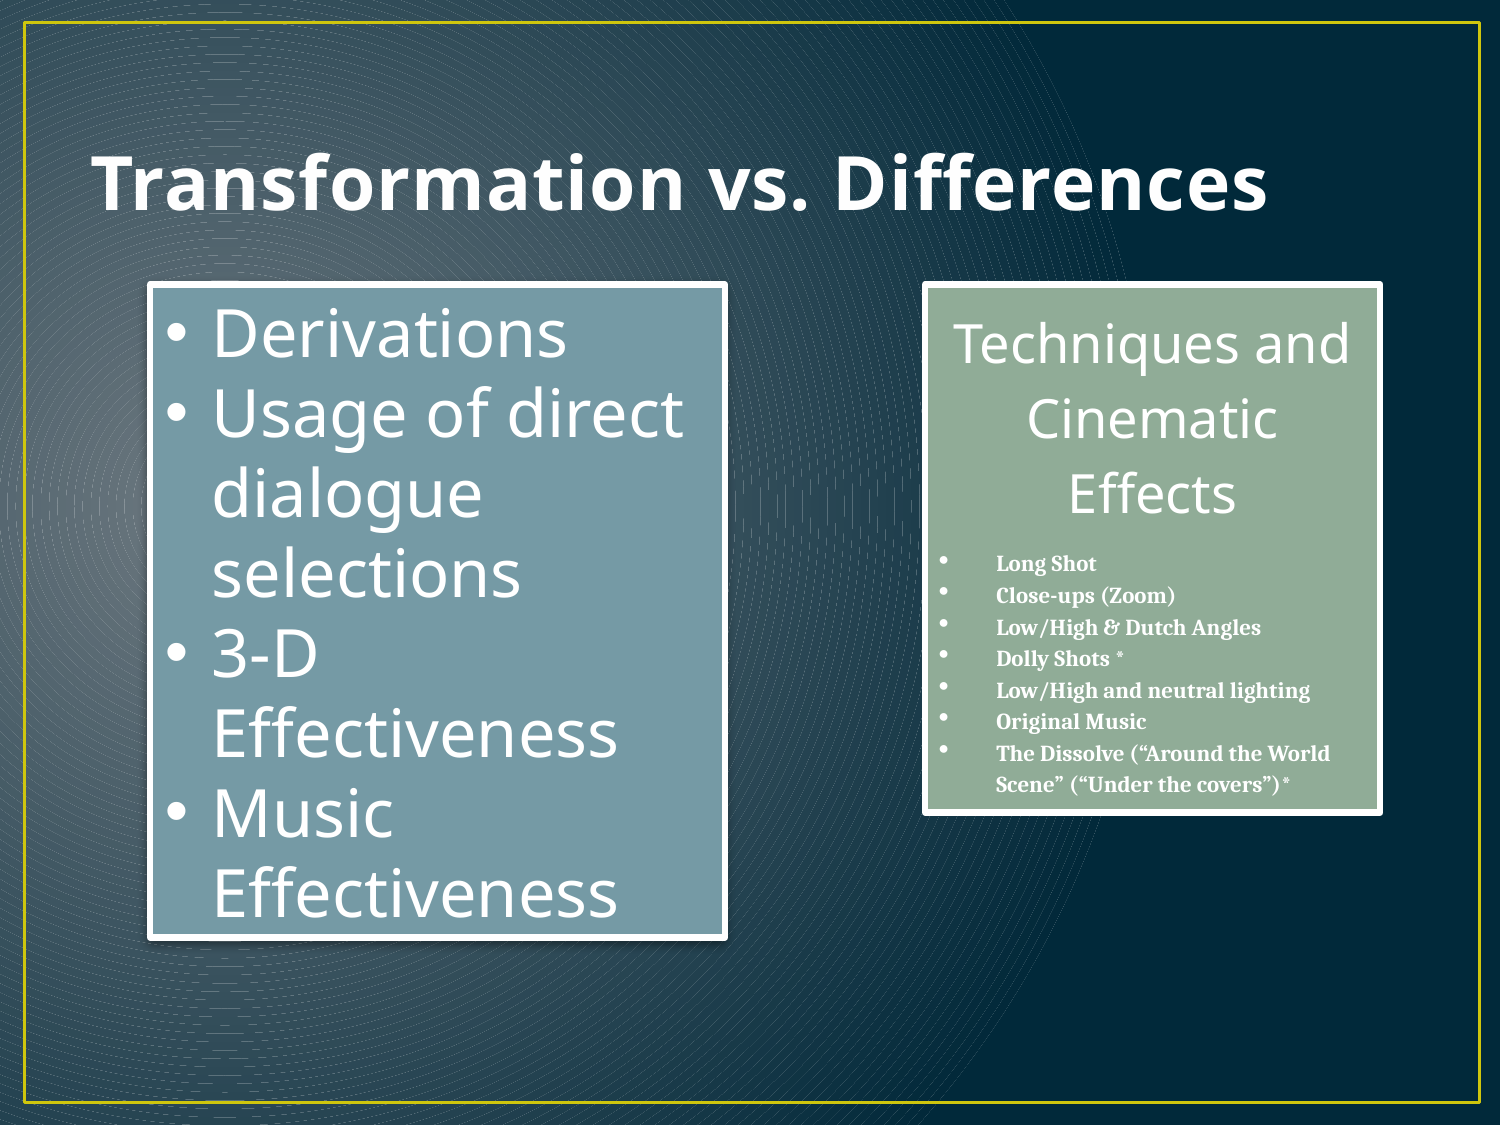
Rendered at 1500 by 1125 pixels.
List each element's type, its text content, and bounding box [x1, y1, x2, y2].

text_box Derivations Usage of direct dialogue selections 3-D Effectiveness Music Effectiveness [147, 281, 728, 941]
title Transformation vs. Differences [75, 45, 1425, 233]
text_box Techniques and Cinematic Effects Long Shot Close-ups (Zoom) Low/High & Dutch Angles Dolly Shots * Low/High and neutral lighting Original Music The Dissolve (“Around the World Scene” (“Under the covers”)* [924, 283, 1382, 814]
